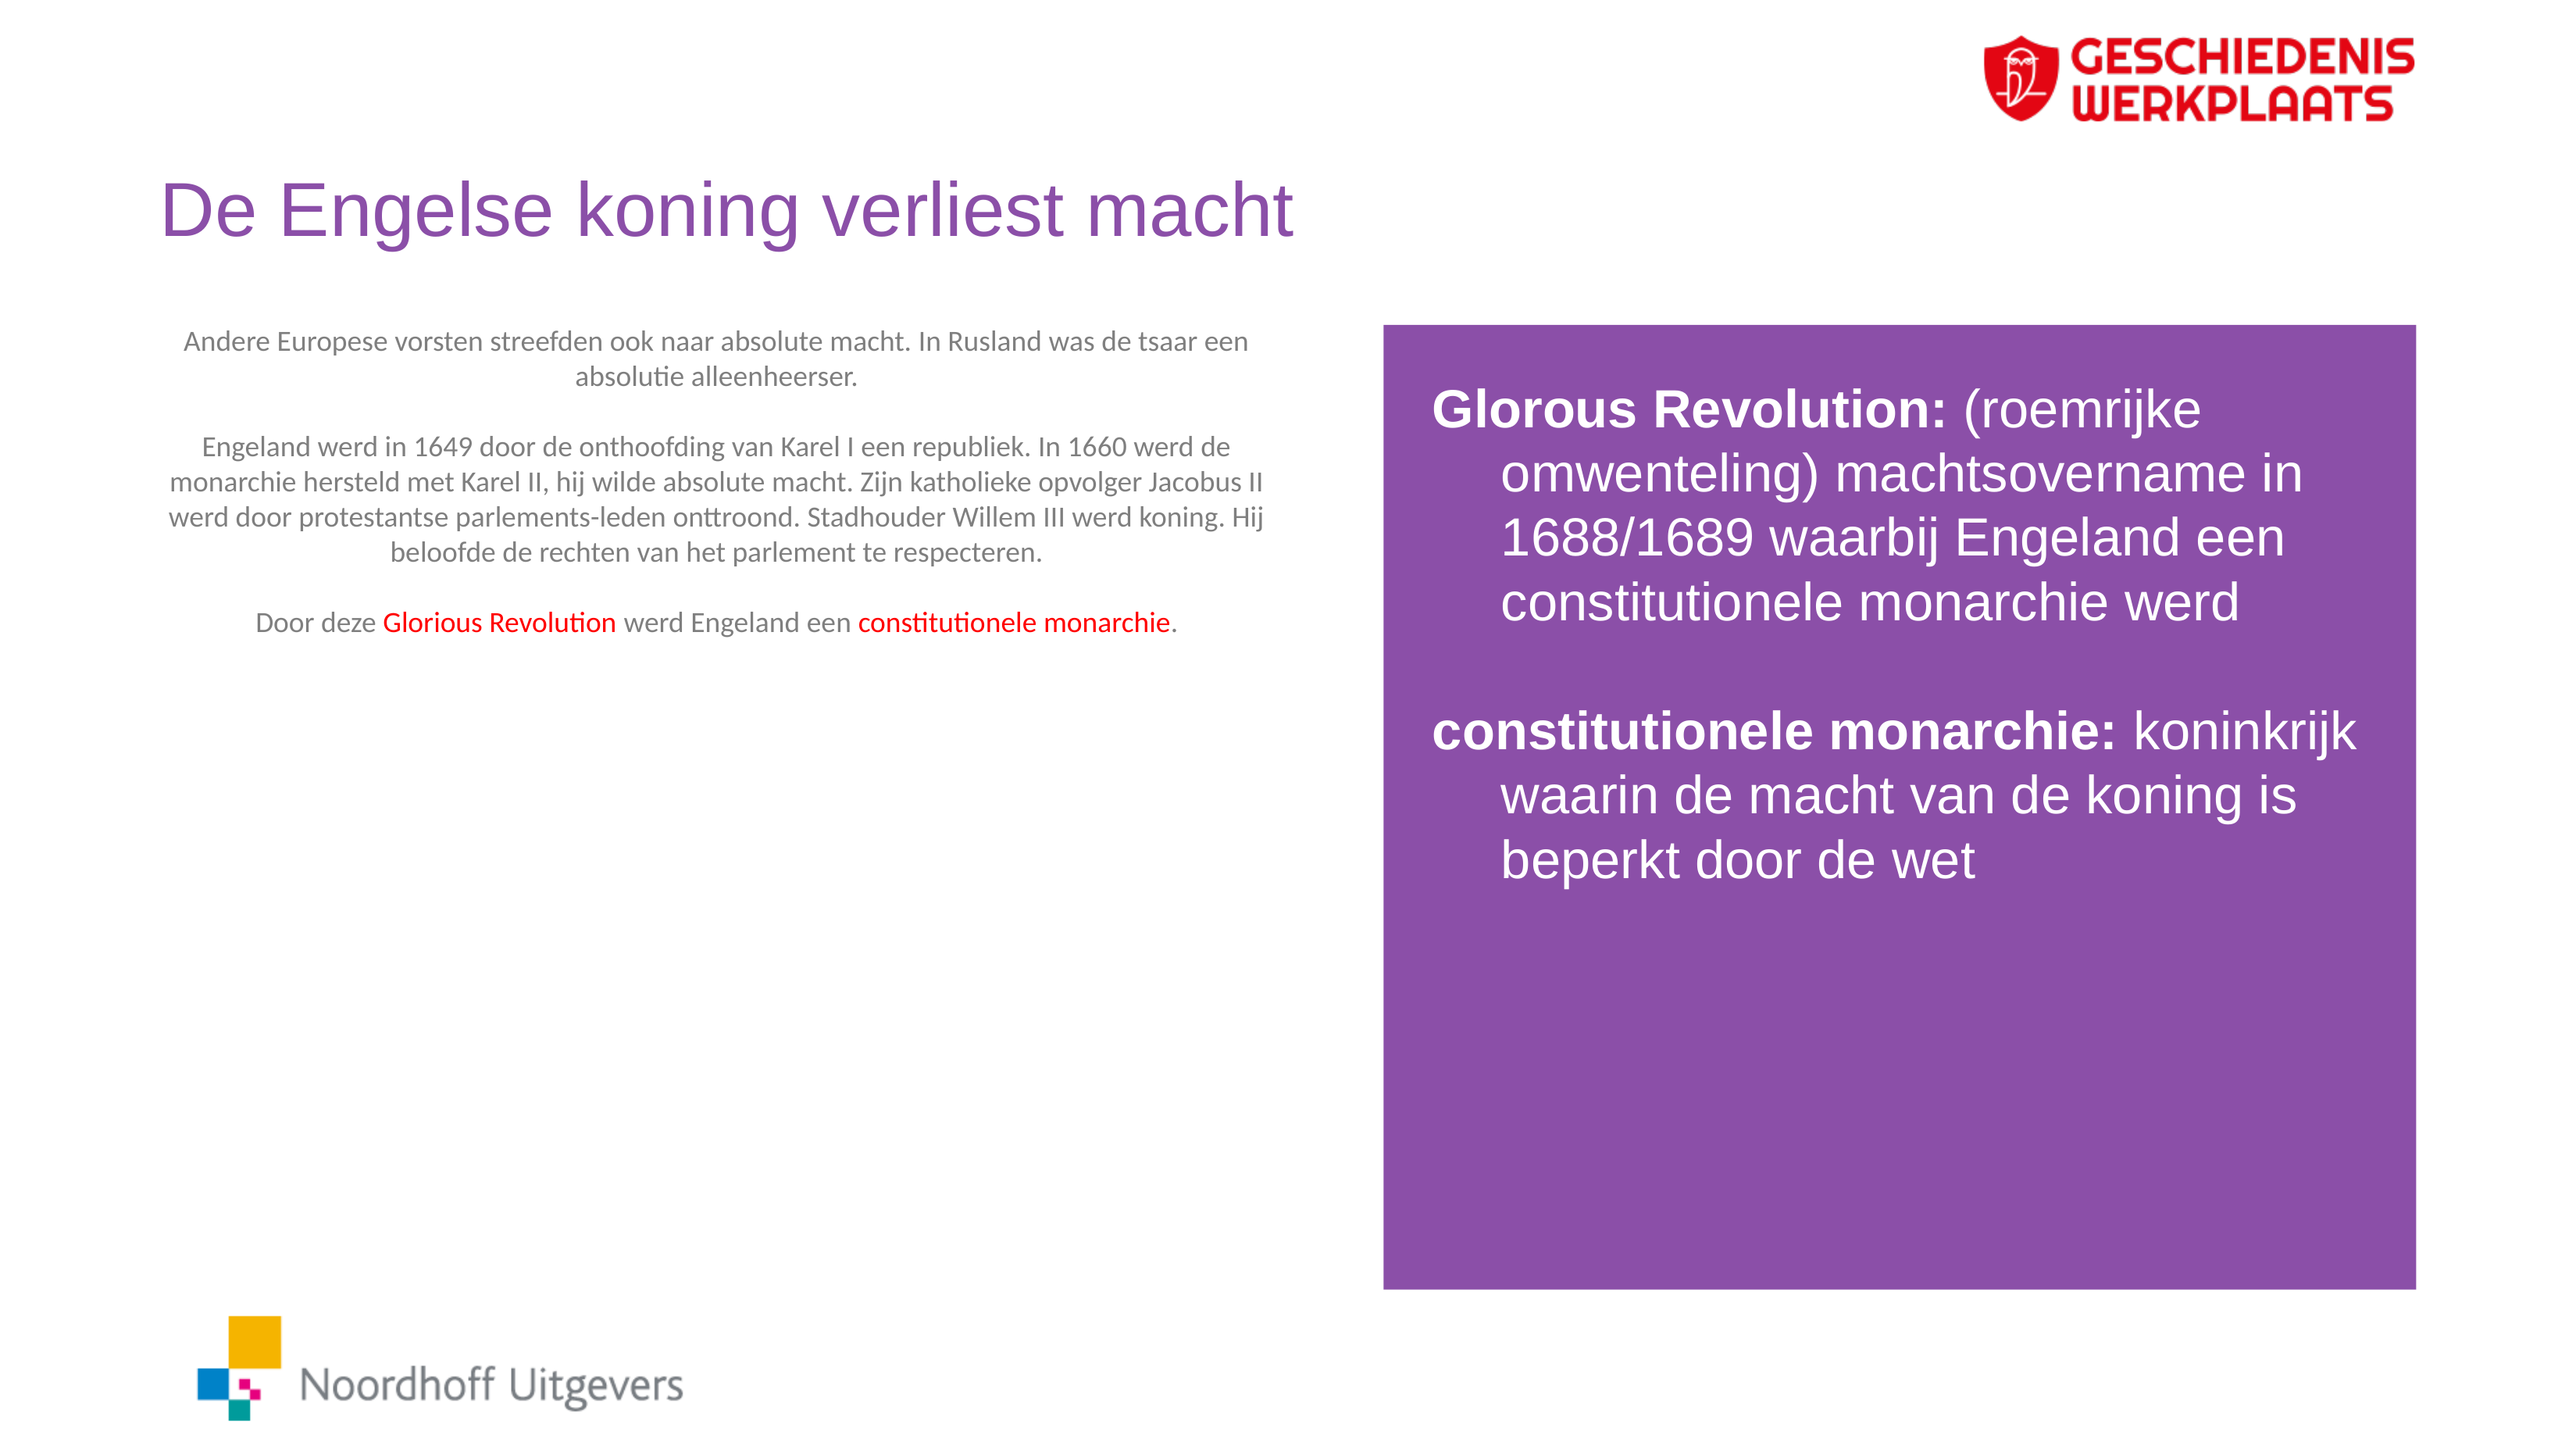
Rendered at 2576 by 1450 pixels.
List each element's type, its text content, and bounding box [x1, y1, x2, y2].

title De Engelse koning verliest macht [159, 159, 2416, 266]
text_box Glorous Revolution: (roemrijke omwenteling) machtsovername in 1688/1689 waarbij Engeland een constitutionele monarchie werd constitutionele monarchie: koninkrijk waarin de macht van de koning is beperkt door de wet [1383, 324, 2417, 1290]
picture [1610, 0, 2576, 161]
picture [159, 1288, 802, 1449]
list Andere Europese vorsten streefden ook naar absolute macht. In Rusland was de tsaar een absolutie alleenheerser. Engeland werd in 1649 door de onthoofding van Karel I een republiek. In 1660 werd de monarchie hersteld met Karel II, hij wilde absolute macht. Zijn katholieke opvolger Jacobus II werd door protestantse parlements-leden onttroond. Stadhouder Willem III werd koning. Hij beloofde de rechten van het parlement te respecteren. Door deze Glorious Revolution werd Engeland een constitutionele monarchie. [159, 322, 1288, 1288]
